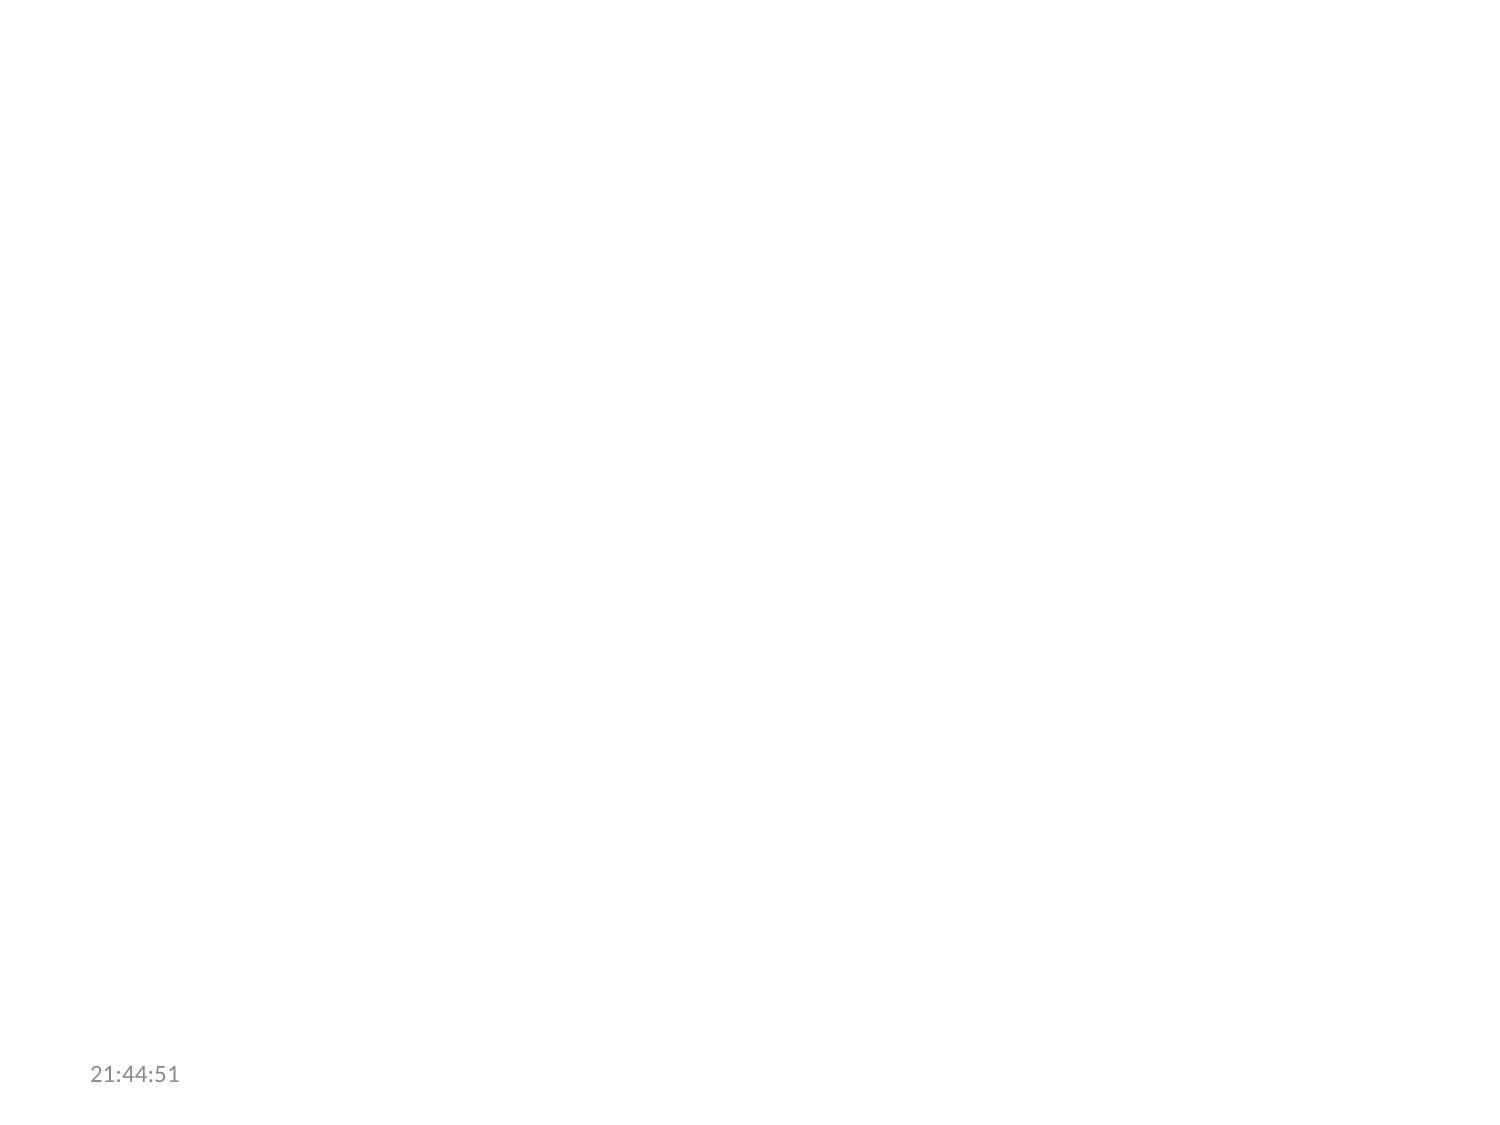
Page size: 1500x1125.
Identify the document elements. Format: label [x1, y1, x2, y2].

slide_number [75, 1042, 425, 1103]
